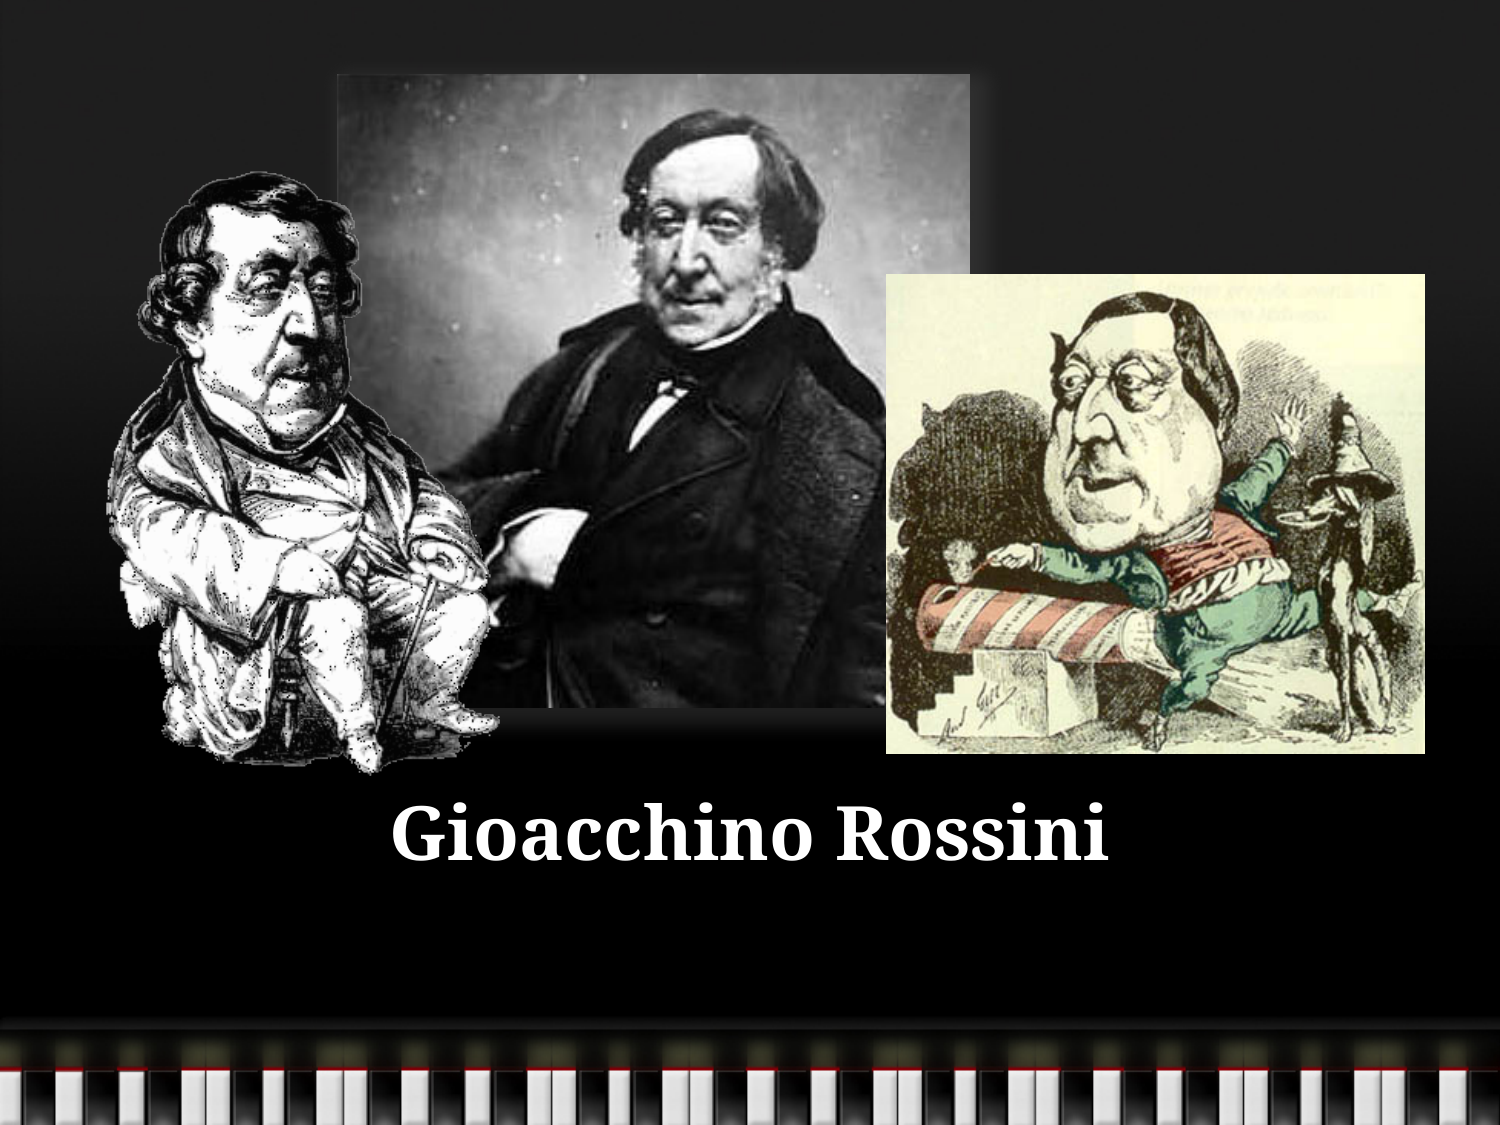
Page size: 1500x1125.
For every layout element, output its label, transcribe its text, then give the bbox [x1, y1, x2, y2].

picture [0, 0, 1500, 1125]
title Gioacchino Rossini [75, 707, 1425, 884]
